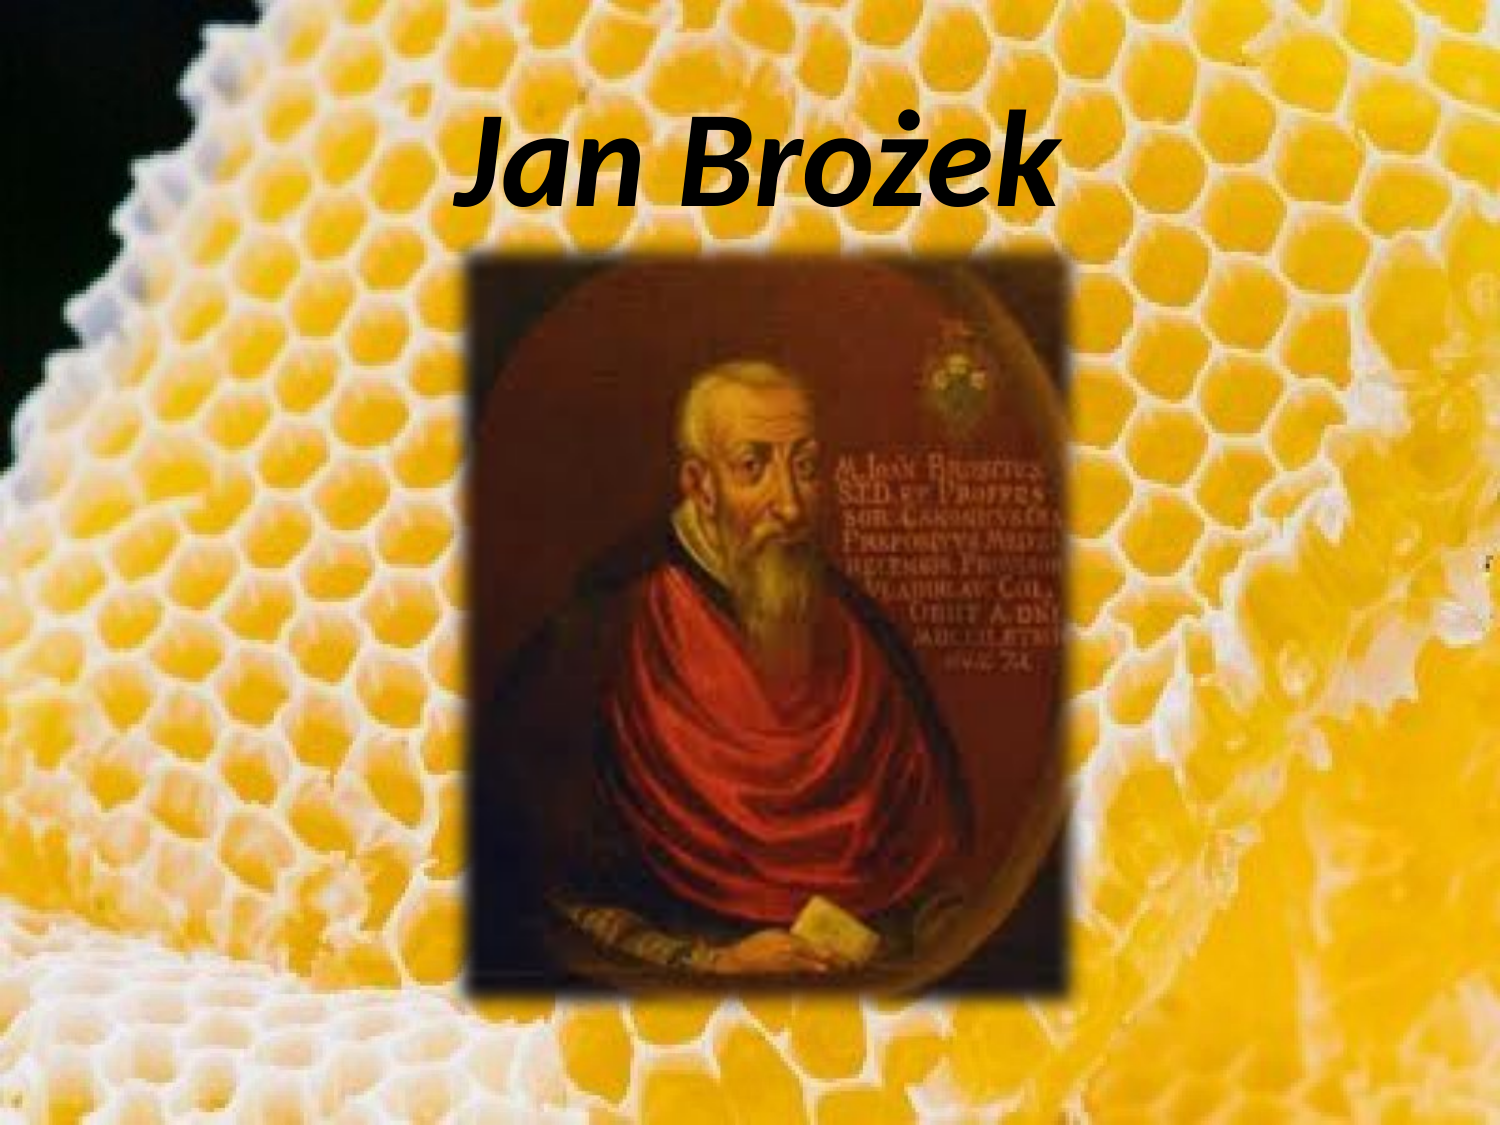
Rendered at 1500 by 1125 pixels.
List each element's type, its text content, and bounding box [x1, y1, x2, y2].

title Jan Brożek [75, 45, 1442, 258]
picture [0, 0, 1500, 1125]
